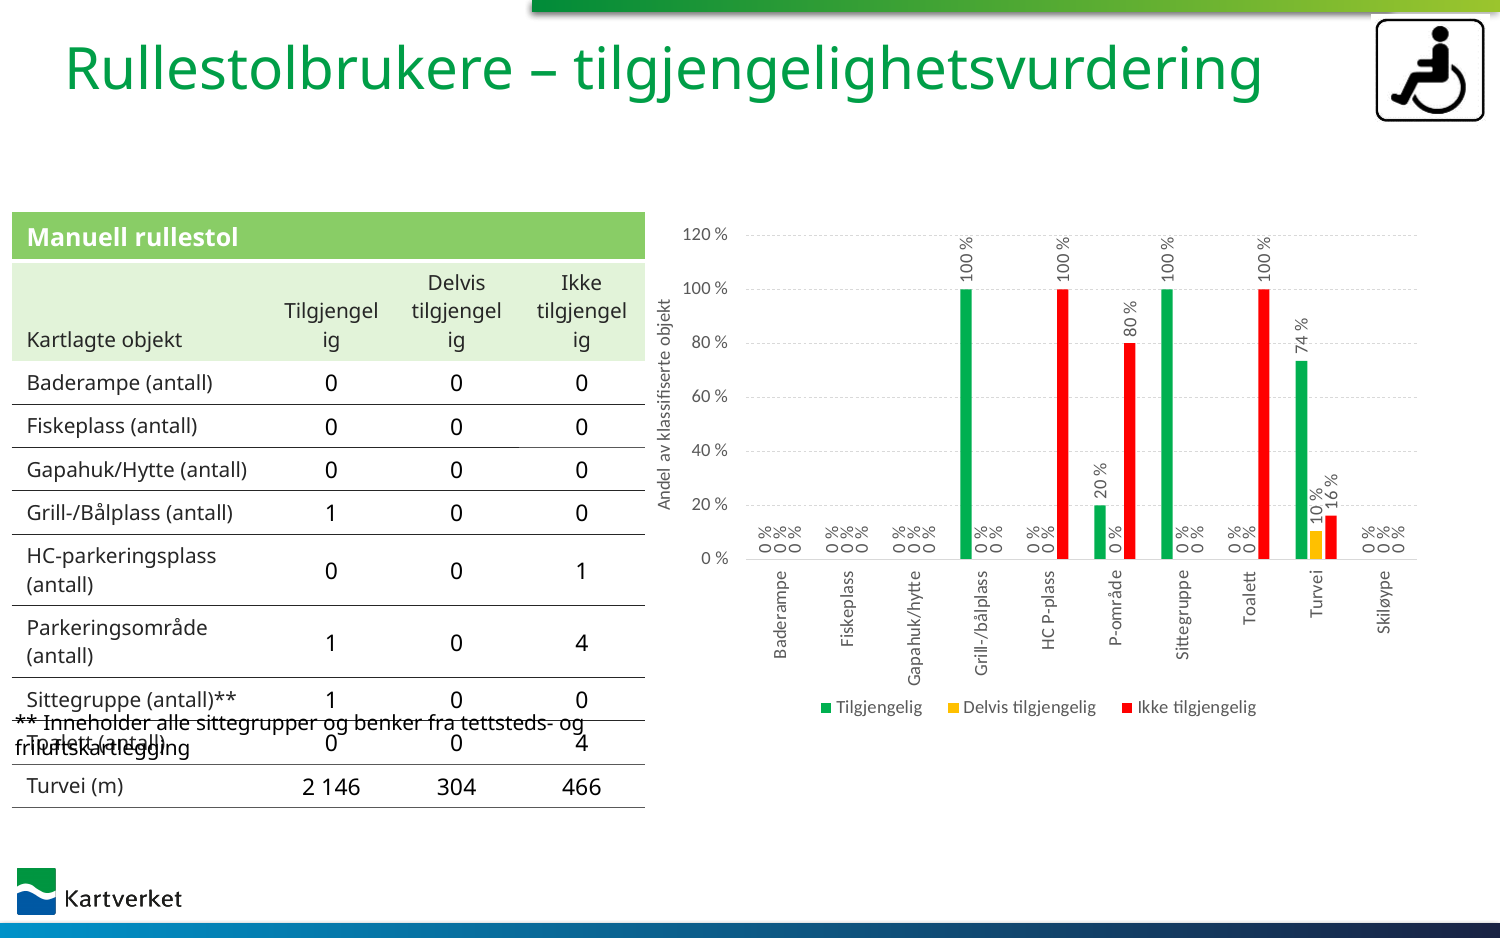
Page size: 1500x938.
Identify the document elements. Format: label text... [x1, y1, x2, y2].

table_cell 0 [519, 491, 638, 534]
table_cell 0 [519, 678, 638, 702]
table_cell 0 [519, 448, 638, 490]
table_cell 0 [269, 448, 394, 490]
table_cell 0 [394, 361, 519, 404]
table_cell 0 [394, 678, 519, 702]
table_cell Parkeringsområde (antall) [12, 606, 269, 677]
table_cell HC-parkeringsplass (antall) [12, 535, 269, 605]
picture [643, 218, 1427, 728]
table_cell Kartlagte objekt [12, 263, 269, 361]
table_cell Delvis tilgjengelig [394, 263, 519, 361]
table_cell 304 [394, 768, 519, 807]
table_cell 0 [519, 361, 638, 404]
table_cell Sittegruppe (antall)** [12, 678, 269, 702]
table_cell 0 [394, 405, 519, 447]
table_cell 0 [394, 448, 519, 490]
table_cell 0 [394, 535, 519, 605]
text_box ** Inneholder alle sittegrupper og benker fra tettsteds- og friluftskartlegging [0, 702, 745, 768]
table_cell 1 [269, 491, 394, 534]
table_cell 0 [394, 606, 519, 677]
table_cell 2 146 [269, 768, 394, 807]
table_cell 1 [269, 678, 394, 702]
table_cell 0 [269, 361, 394, 404]
table_cell Tilgjengelig [269, 263, 394, 361]
table_cell 4 [519, 606, 638, 677]
table_cell 0 [394, 491, 519, 534]
table_cell 0 [269, 535, 394, 605]
table_cell Ikke tilgjengelig [519, 263, 638, 361]
table_cell Grill-/Bålplass (antall) [12, 491, 269, 534]
table_cell 0 [269, 405, 394, 447]
table_cell 466 [519, 768, 645, 807]
table_cell Baderampe (antall) [12, 361, 269, 404]
text_box Rullestolbrukere – tilgjengelighetsvurdering [49, 12, 1372, 109]
table_cell 1 [269, 606, 394, 677]
table_cell Turvei (m) [12, 768, 269, 807]
picture [1371, 13, 1491, 127]
table_cell 0 [519, 405, 638, 447]
table_cell 1 [519, 535, 638, 605]
table_cell Gapahuk/Hytte (antall) [12, 448, 269, 490]
table_header Manuell rullestol [12, 212, 645, 259]
table_cell Fiskeplass (antall) [12, 405, 269, 447]
